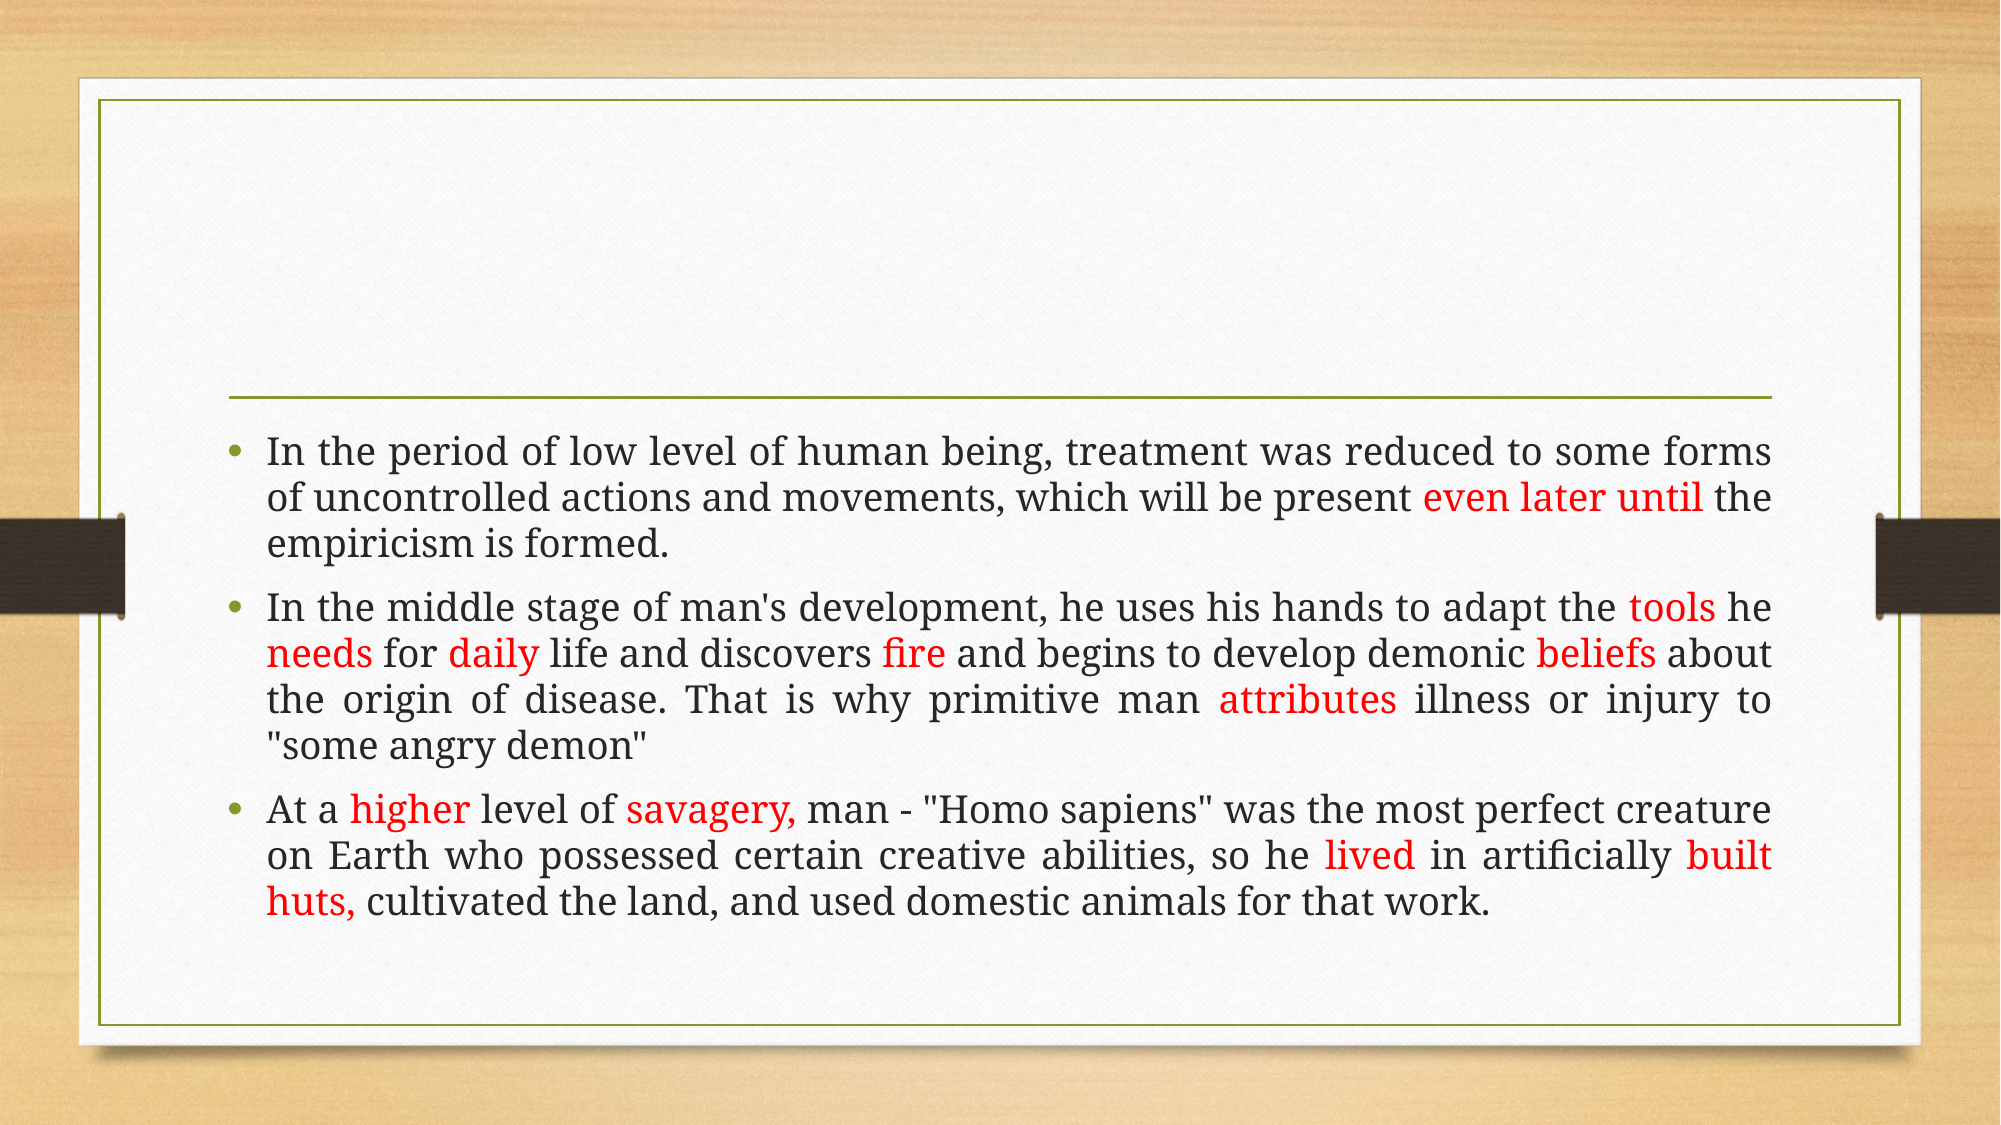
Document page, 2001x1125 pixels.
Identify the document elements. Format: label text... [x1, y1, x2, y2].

picture [0, 0, 2001, 1125]
list In the period of low level of human being, treatment was reduced to some forms of uncontrolled actions and movements, which will be present even later until the empiricism is formed. In the middle stage of man's development, he uses his hands to adapt the tools he needs for daily life and discovers fire and begins to develop demonic beliefs about the origin of disease. That is why primitive man attributes illness or injury to "some angry demon" At a higher level of savagery, man - "Homo sapiens" was the most perfect creature on Earth who possessed certain creative abilities, so he lived in artificially built huts, cultivated the land, and used domestic animals for that work. [212, 419, 1788, 964]
